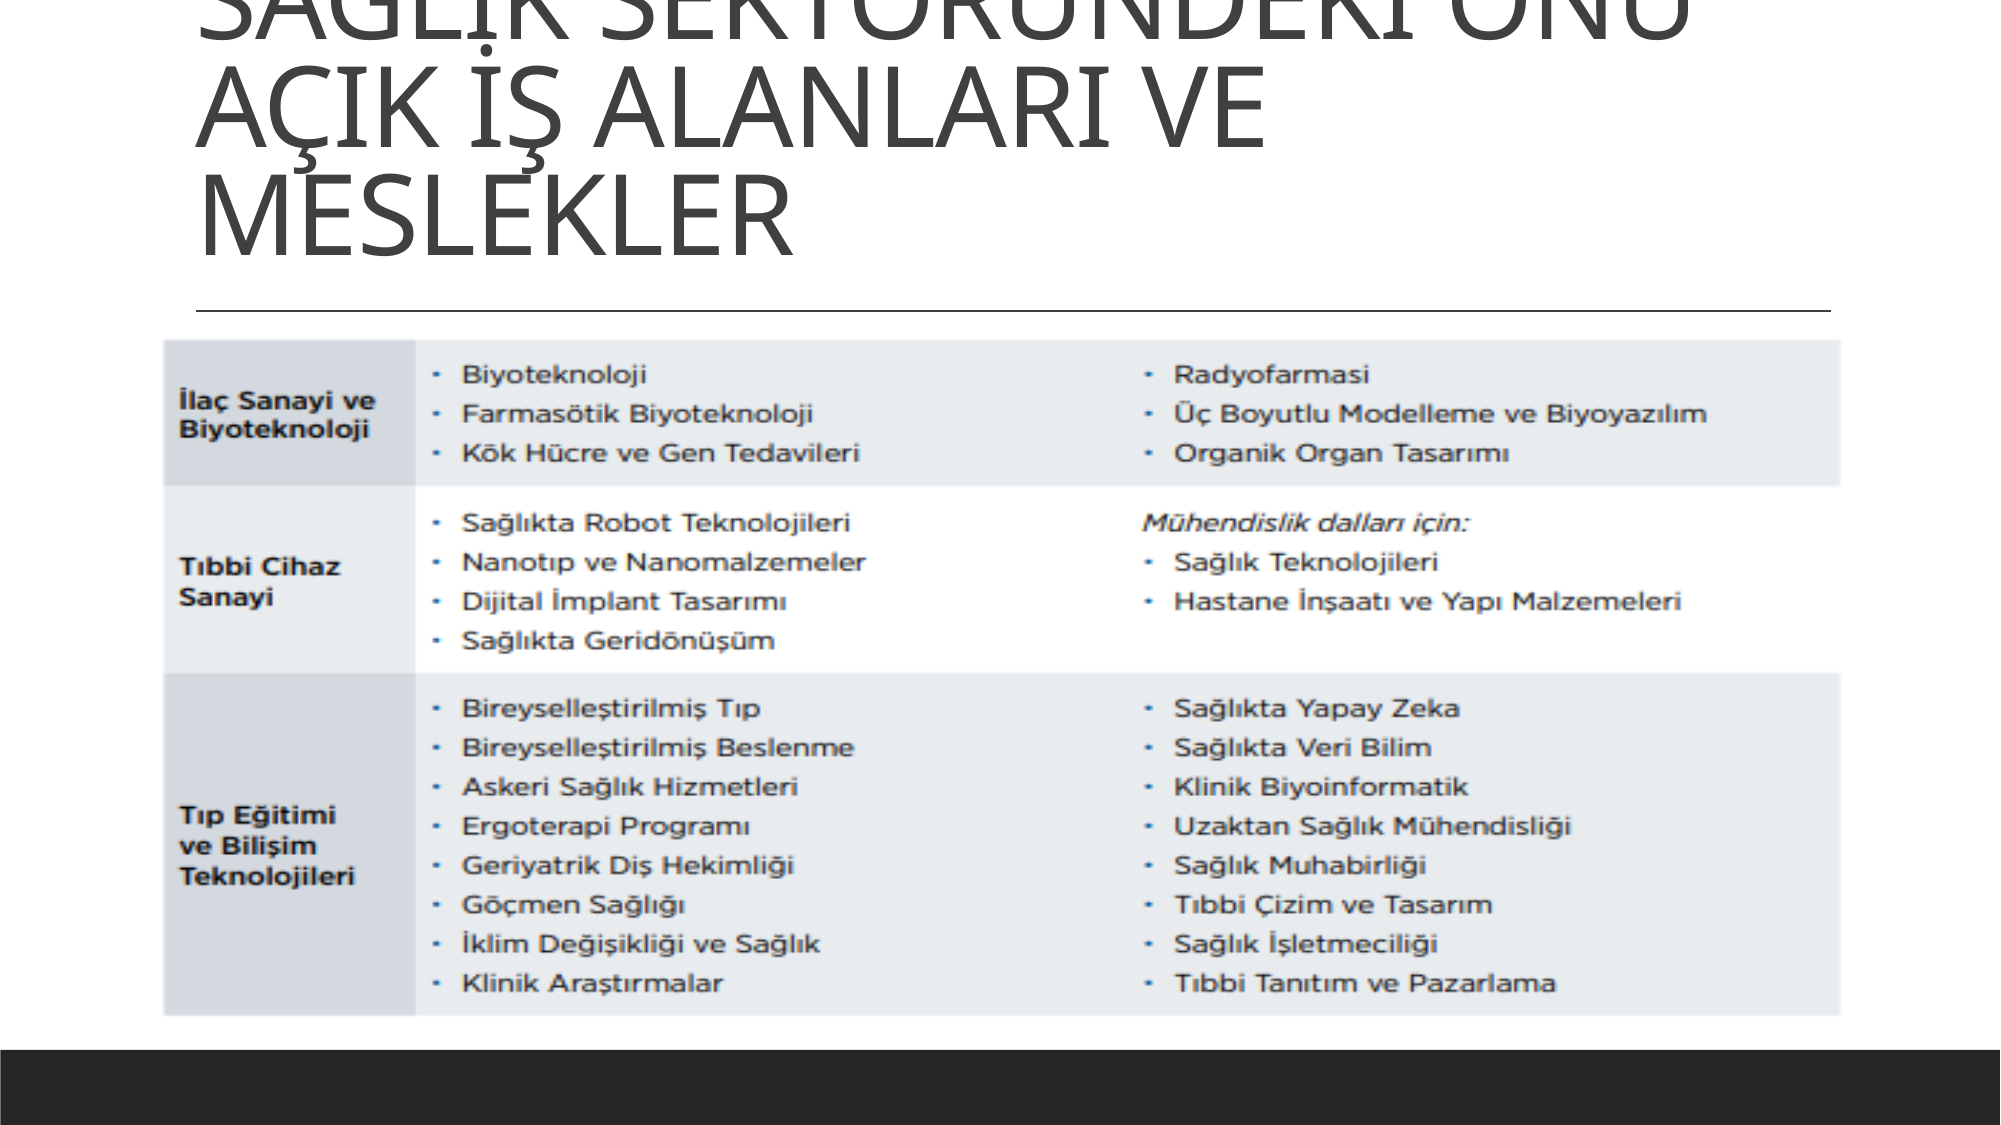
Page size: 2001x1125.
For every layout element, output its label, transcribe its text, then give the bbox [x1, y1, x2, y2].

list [147, 327, 1866, 1023]
title SAĞLIK SEKTÖRÜNDEKİ ÖNÜ AÇIK İŞ ALANLARI VE MESLEKLER [180, 47, 1830, 285]
